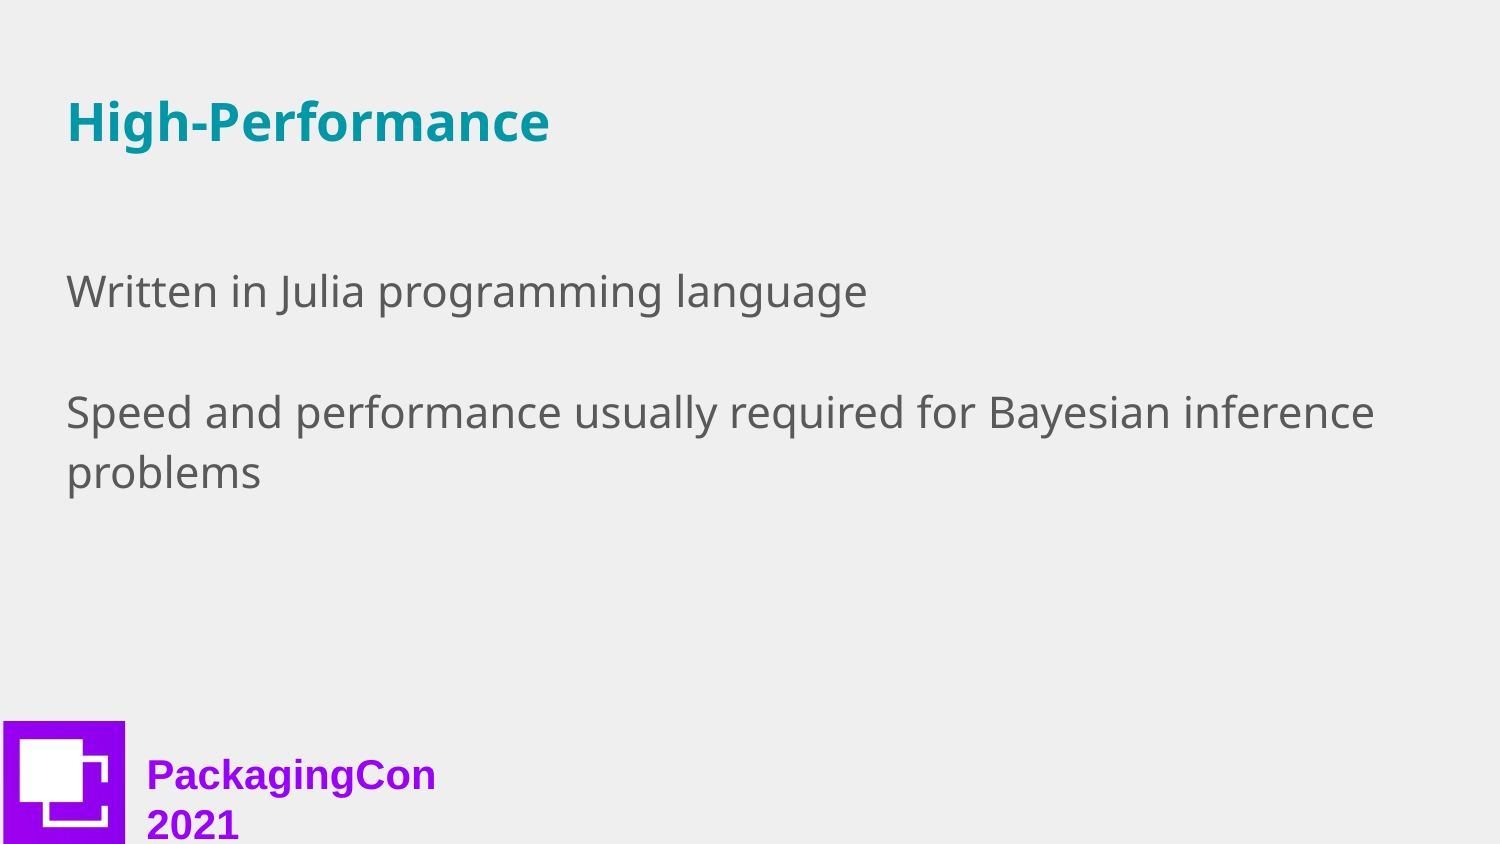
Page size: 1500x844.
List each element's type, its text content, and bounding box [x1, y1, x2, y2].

list Written in Julia programming language Speed and performance usually required for Bayesian inference problems [51, 189, 1449, 750]
text_box PackagingCon 2021 [131, 732, 516, 844]
title High-Performance [51, 72, 1449, 167]
picture [3, 720, 126, 844]
